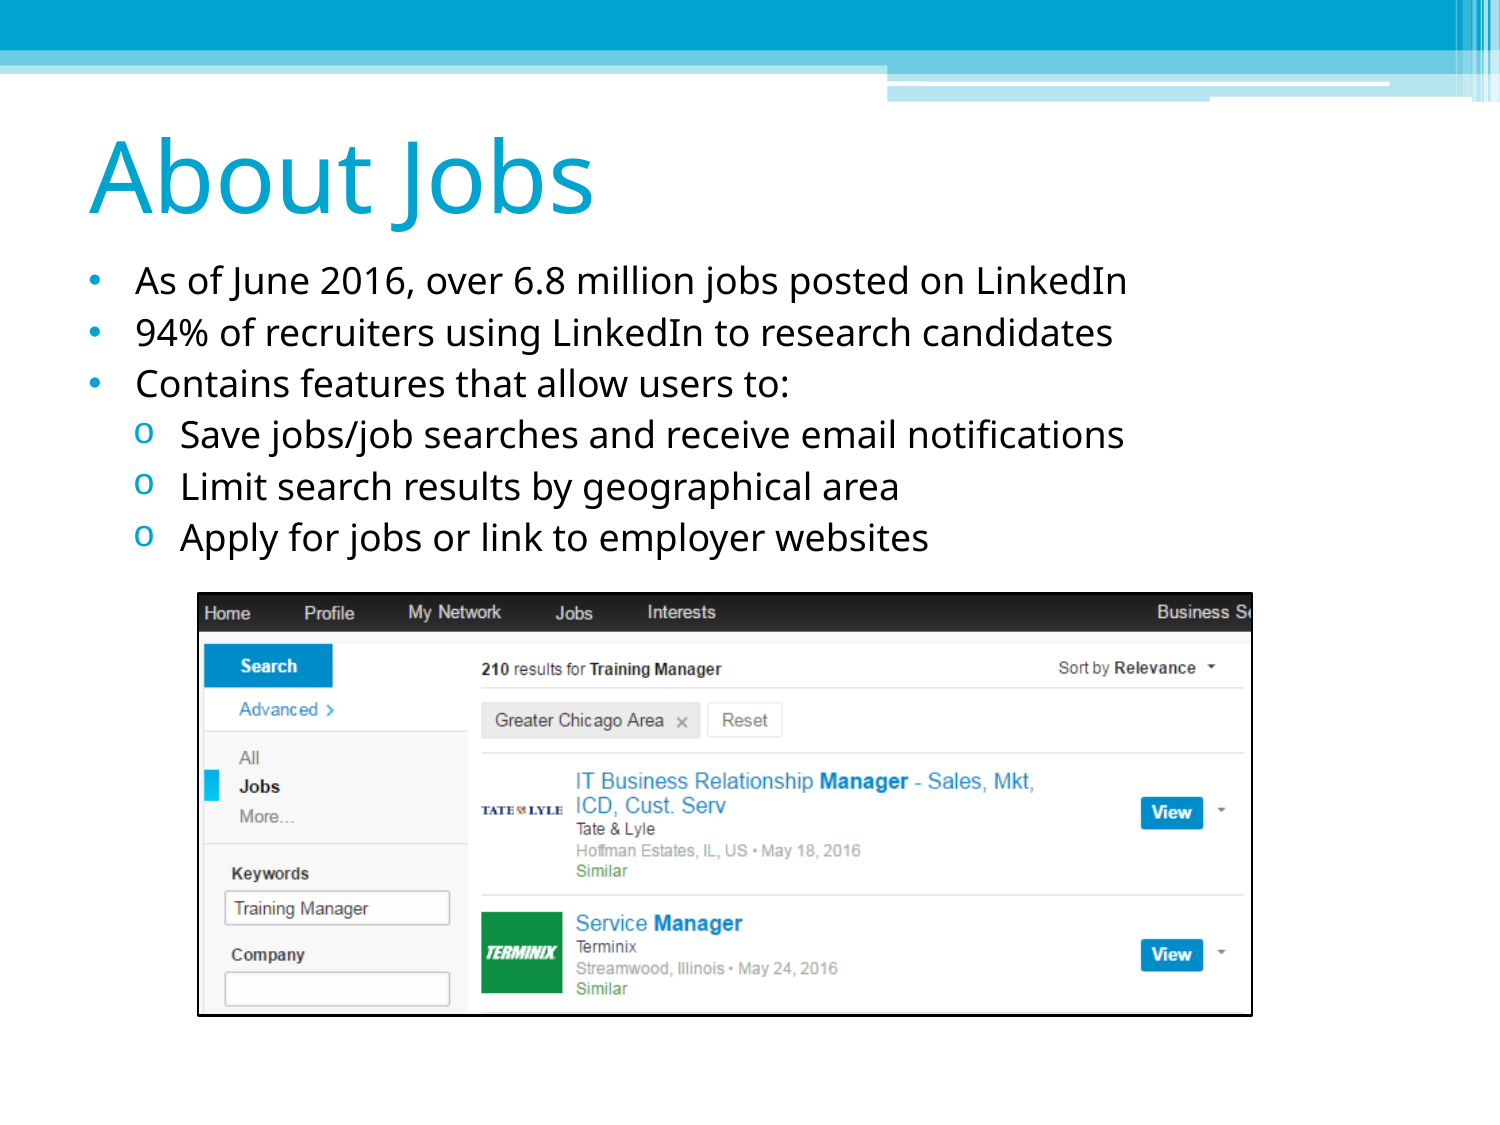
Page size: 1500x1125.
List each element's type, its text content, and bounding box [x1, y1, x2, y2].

title About Jobs [75, 85, 1425, 250]
picture [199, 594, 1252, 1015]
text_box As of June 2016, over 6.8 million jobs posted on LinkedIn 94% of recruiters using LinkedIn to research candidates Contains features that allow users to: Save jobs/job searches and receive email notifications Limit search results by geographical area Apply for jobs or link to employer websites [73, 250, 1457, 567]
